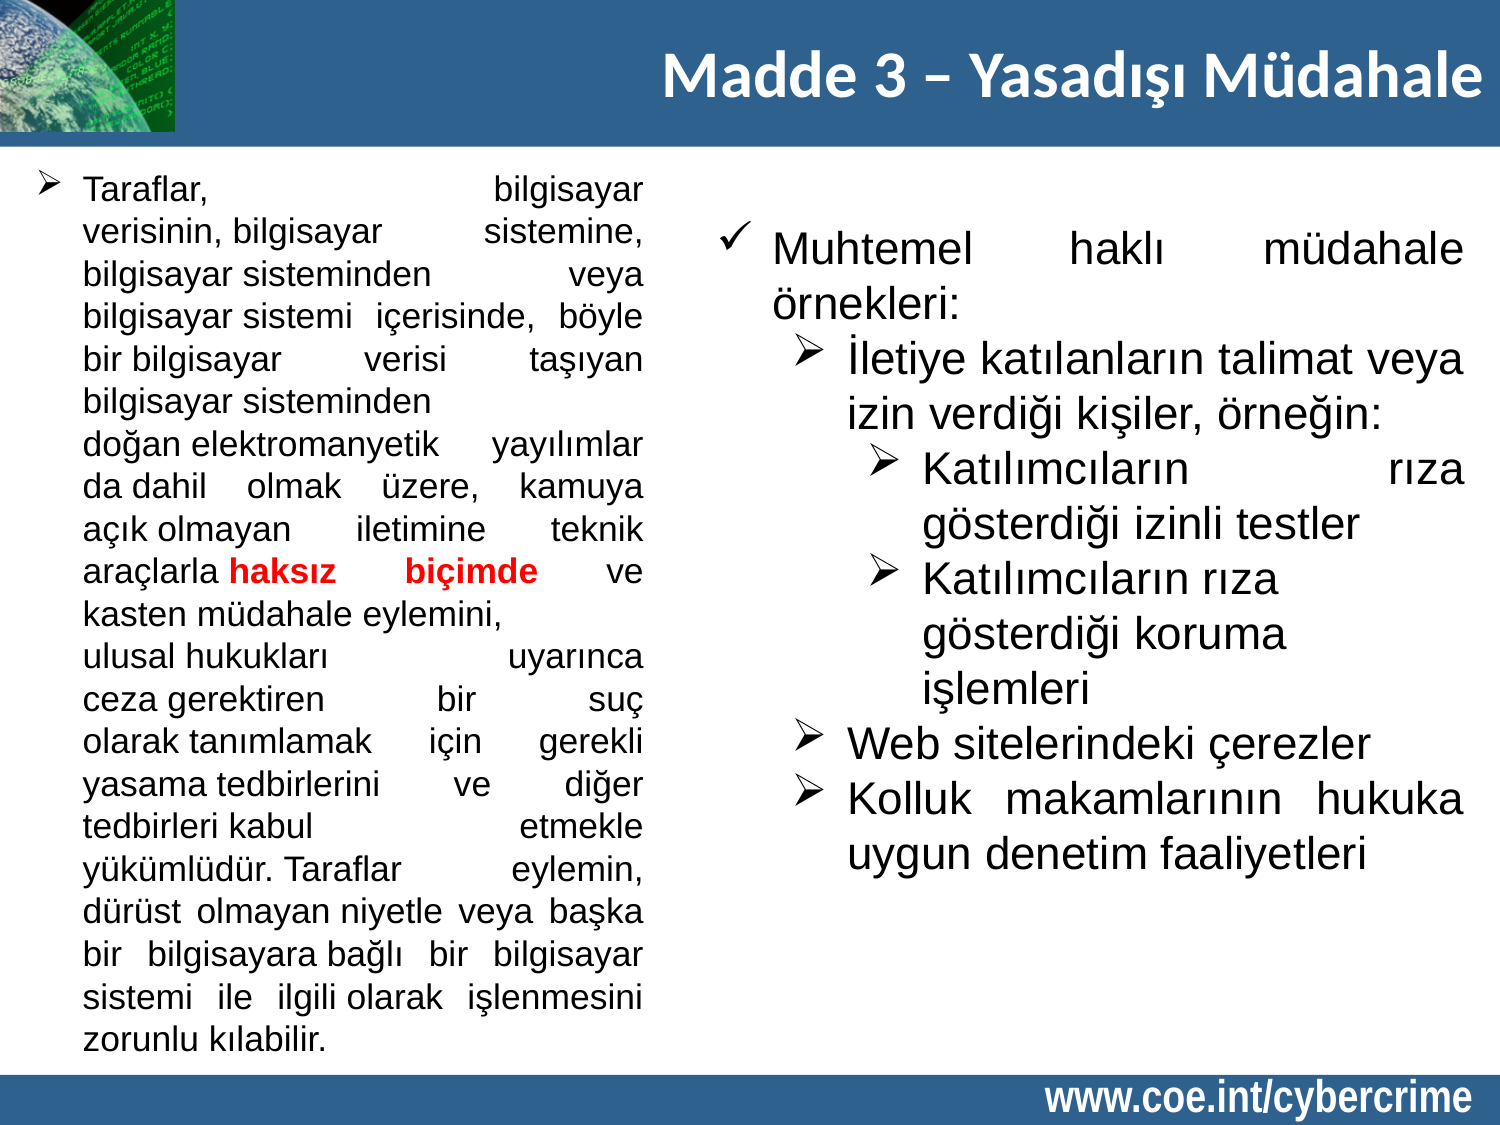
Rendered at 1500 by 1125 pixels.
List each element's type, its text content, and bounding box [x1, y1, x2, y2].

text_box www.coe.int/cybercrime [1030, 1059, 1500, 1125]
text_box Muhtemel haklı müdahale örnekleri: İletiye katılanların talimat veya izin verdiği kişiler, örneğin: Katılımcıların rıza gösterdiği izinli testler Katılımcıların rıza gösterdiği koruma işlemleri Web sitelerindeki çerezler Kolluk makamlarının hukuka uygun denetim faaliyetleri [701, 211, 1480, 996]
text_box Taraflar, bilgisayar verisinin, bilgisayar sistemine, bilgisayar sisteminden veya bilgisayar sistemi içerisinde, böyle bir bilgisayar verisi taşıyan bilgisayar sisteminden doğan elektromanyetik yayılımlar da dahil olmak üzere, kamuya açık olmayan iletimine teknik araçlarla haksız biçimde ve kasten müdahale eylemini, ulusal hukukları uyarınca ceza gerektiren bir suç olarak tanımlamak için gerekli yasama tedbirlerini ve diğer tedbirleri kabul etmekle yükümlüdür. Taraflar eylemin, dürüst olmayan niyetle veya başka bir bilgisayara bağlı bir bilgisayar sistemi ile ilgili olarak işlenmesini zorunlu kılabilir. [20, 158, 659, 1067]
text_box [0, 1073, 1030, 1125]
text_box Madde 3 – Yasadışı Müdahale [0, 0, 1500, 149]
picture [0, 0, 175, 132]
